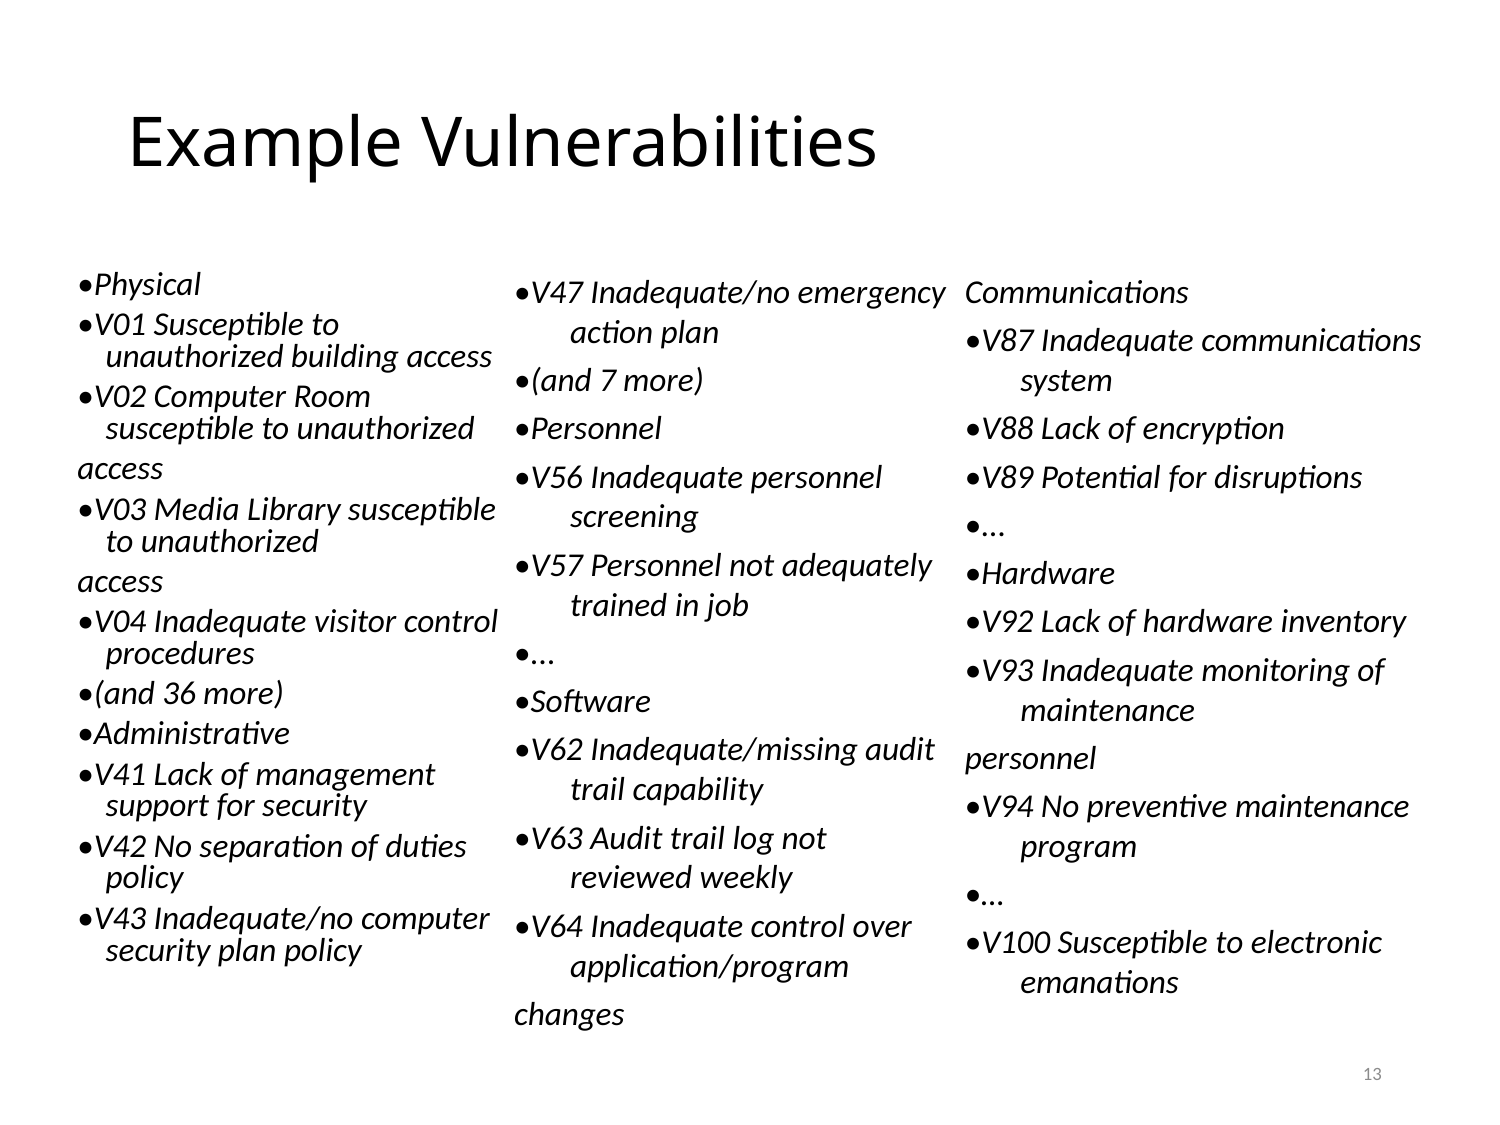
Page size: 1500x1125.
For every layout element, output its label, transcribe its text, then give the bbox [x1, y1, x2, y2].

slide_number 13 [1059, 1042, 1397, 1103]
text_box •V47 Inadequate/no emergency action plan •(and 7 more) •Personnel •V56 Inadequate personnel screening •V57 Personnel not adequately trained in job •... •Software •V62 Inadequate/missing audit trail capability •V63 Audit trail log not reviewed weekly •V64 Inadequate control over application/program changes [499, 262, 949, 938]
text_box Communications •V87 Inadequate communications system •V88 Lack of encryption •V89 Potential for disruptions •... •Hardware •V92 Lack of hardware inventory •V93 Inadequate monitoring of maintenance personnel •V94 No preventive maintenance program •… •V100 Susceptible to electronic emanations [949, 262, 1450, 938]
list •Physical •V01 Susceptible to unauthorized building access •V02 Computer Room susceptible to unauthorized access •V03 Media Library susceptible to unauthorized access •V04 Inadequate visitor control procedures •(and 36 more) •Administrative •V41 Lack of management support for security •V42 No separation of duties policy •V43 Inadequate/no computer security plan policy [62, 262, 525, 1008]
title Example Vulnerabilities [112, 50, 1388, 238]
